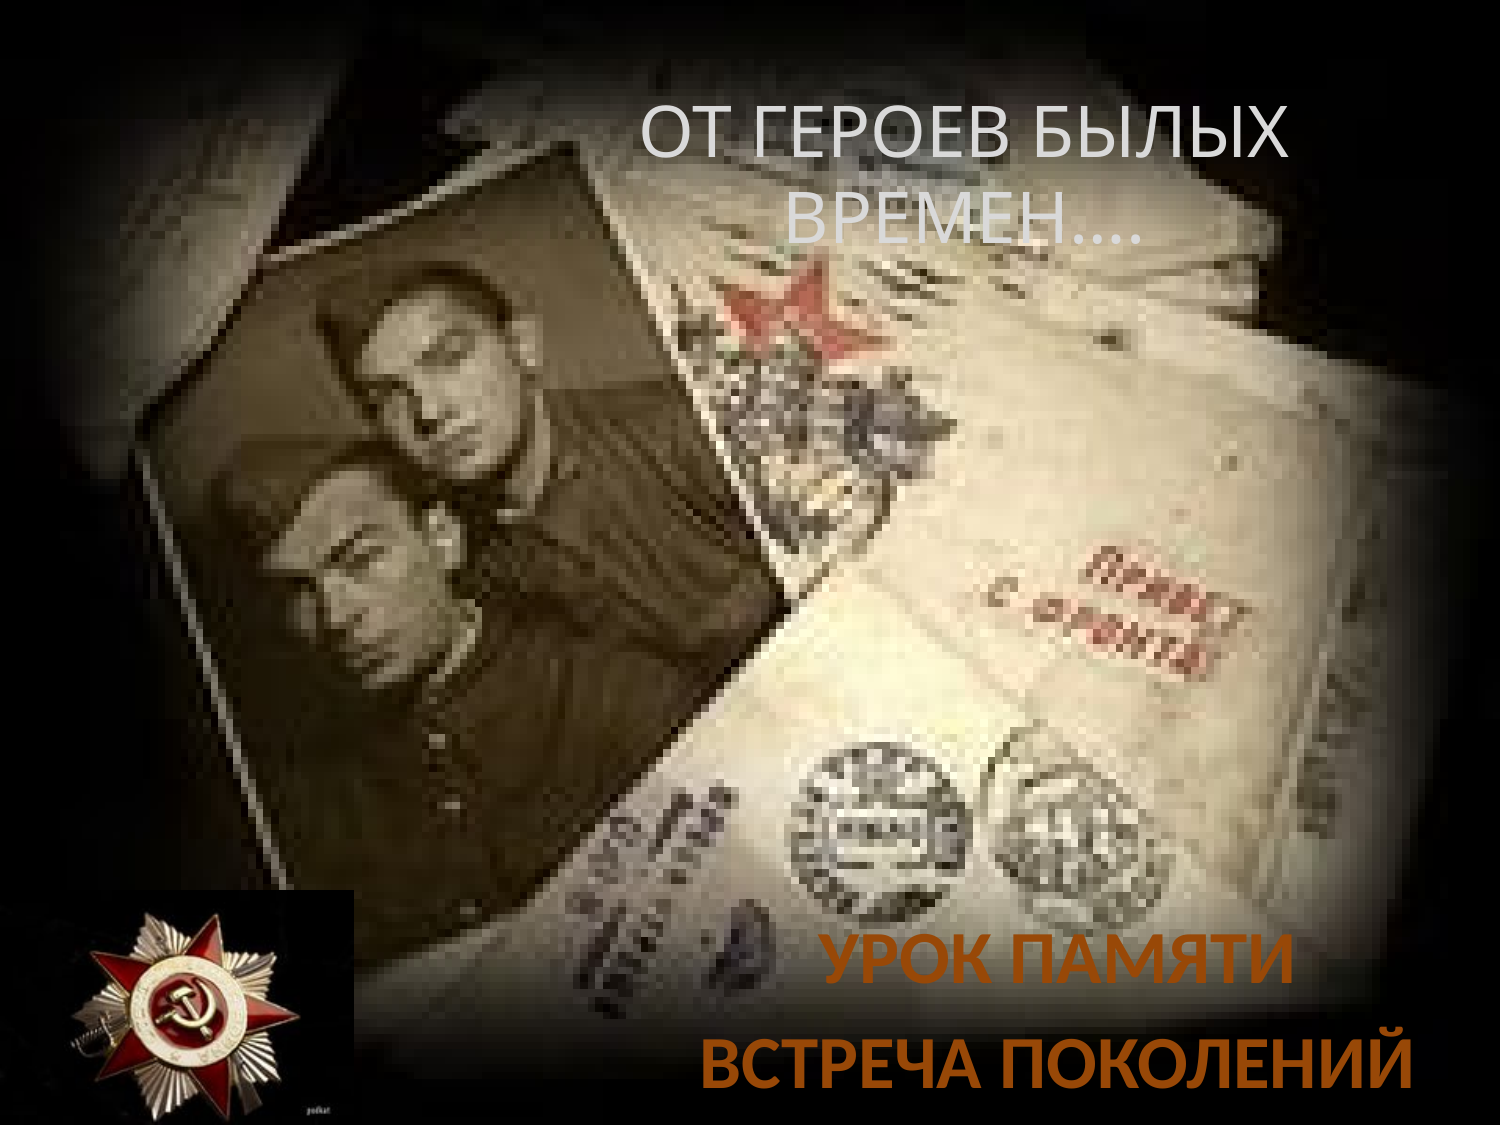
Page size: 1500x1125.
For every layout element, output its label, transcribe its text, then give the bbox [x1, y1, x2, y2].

title ОТ ГЕРОЕВ БЫЛЫХ ВРЕМЕН…. [454, 78, 1474, 266]
list УРОК ПАМЯТИ ВСТРЕЧА ПОКОЛЕНИЙ [655, 900, 1461, 1125]
picture [0, 0, 1500, 1125]
